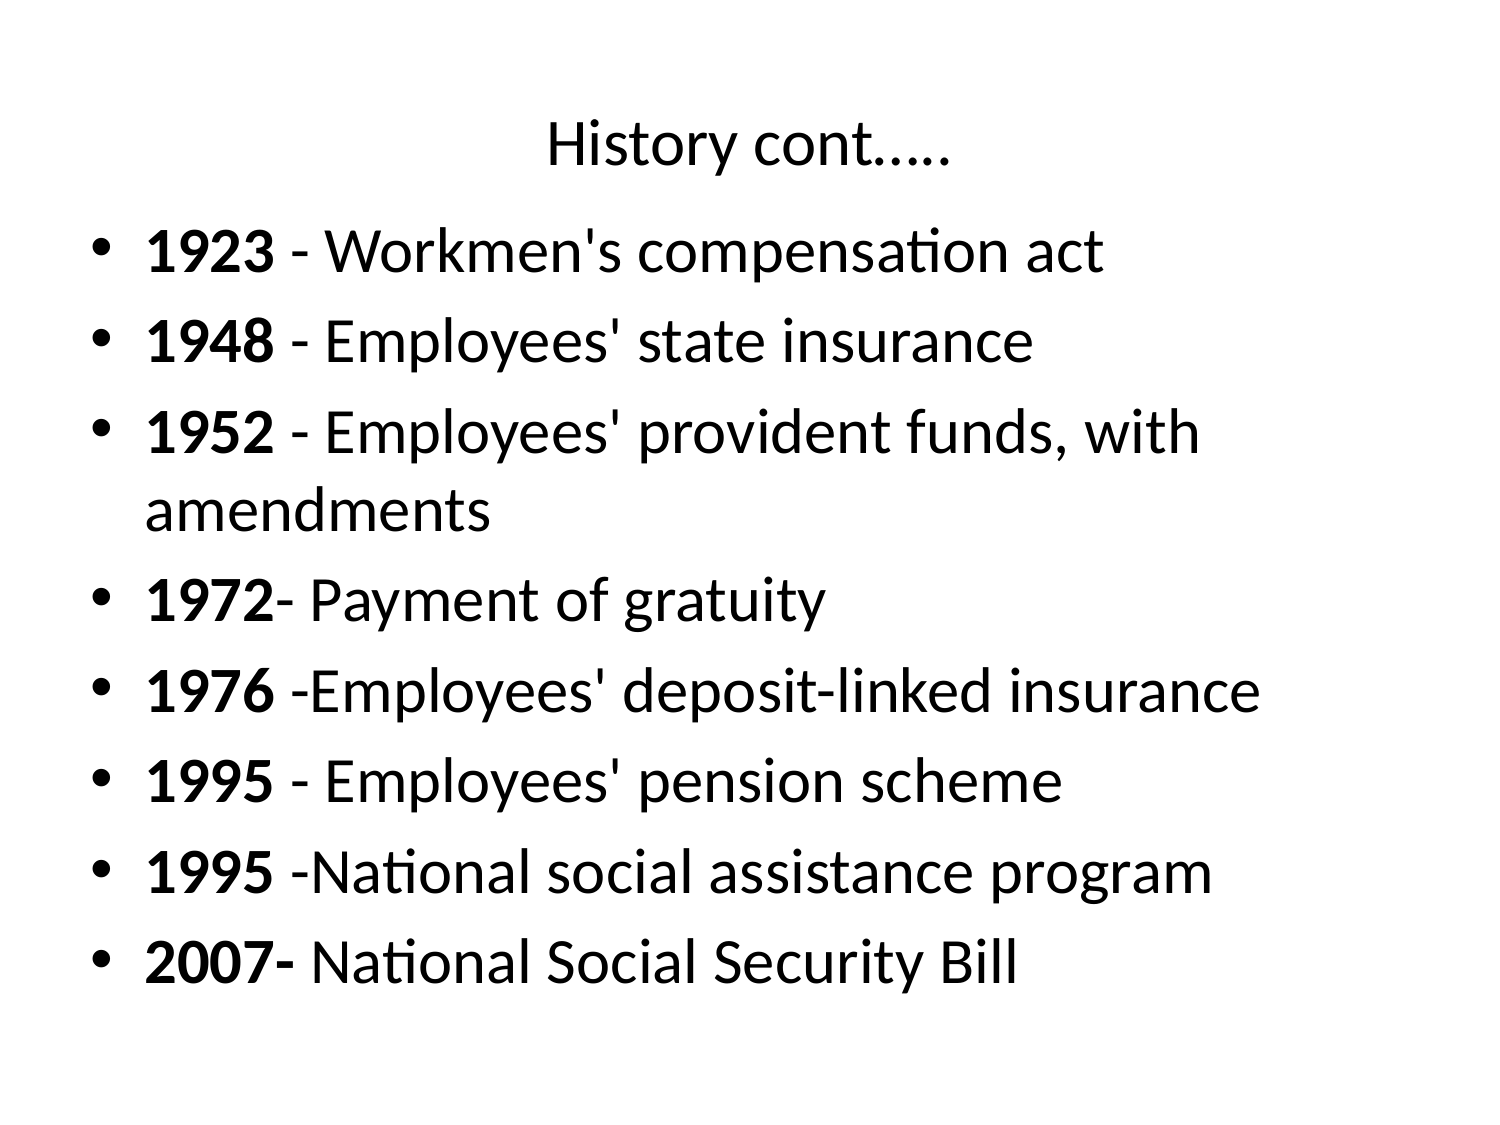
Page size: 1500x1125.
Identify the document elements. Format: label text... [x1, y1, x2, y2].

title History cont….. [75, 45, 1425, 200]
list 1923 - Workmen's compensation act 1948 - Employees' state insurance 1952 - Employees' provident funds, with amendments 1972- Payment of gratuity 1976 -Employees' deposit-linked insurance 1995 - Employees' pension scheme 1995 -National social assistance program 2007- National Social Security Bill [75, 200, 1425, 1005]
